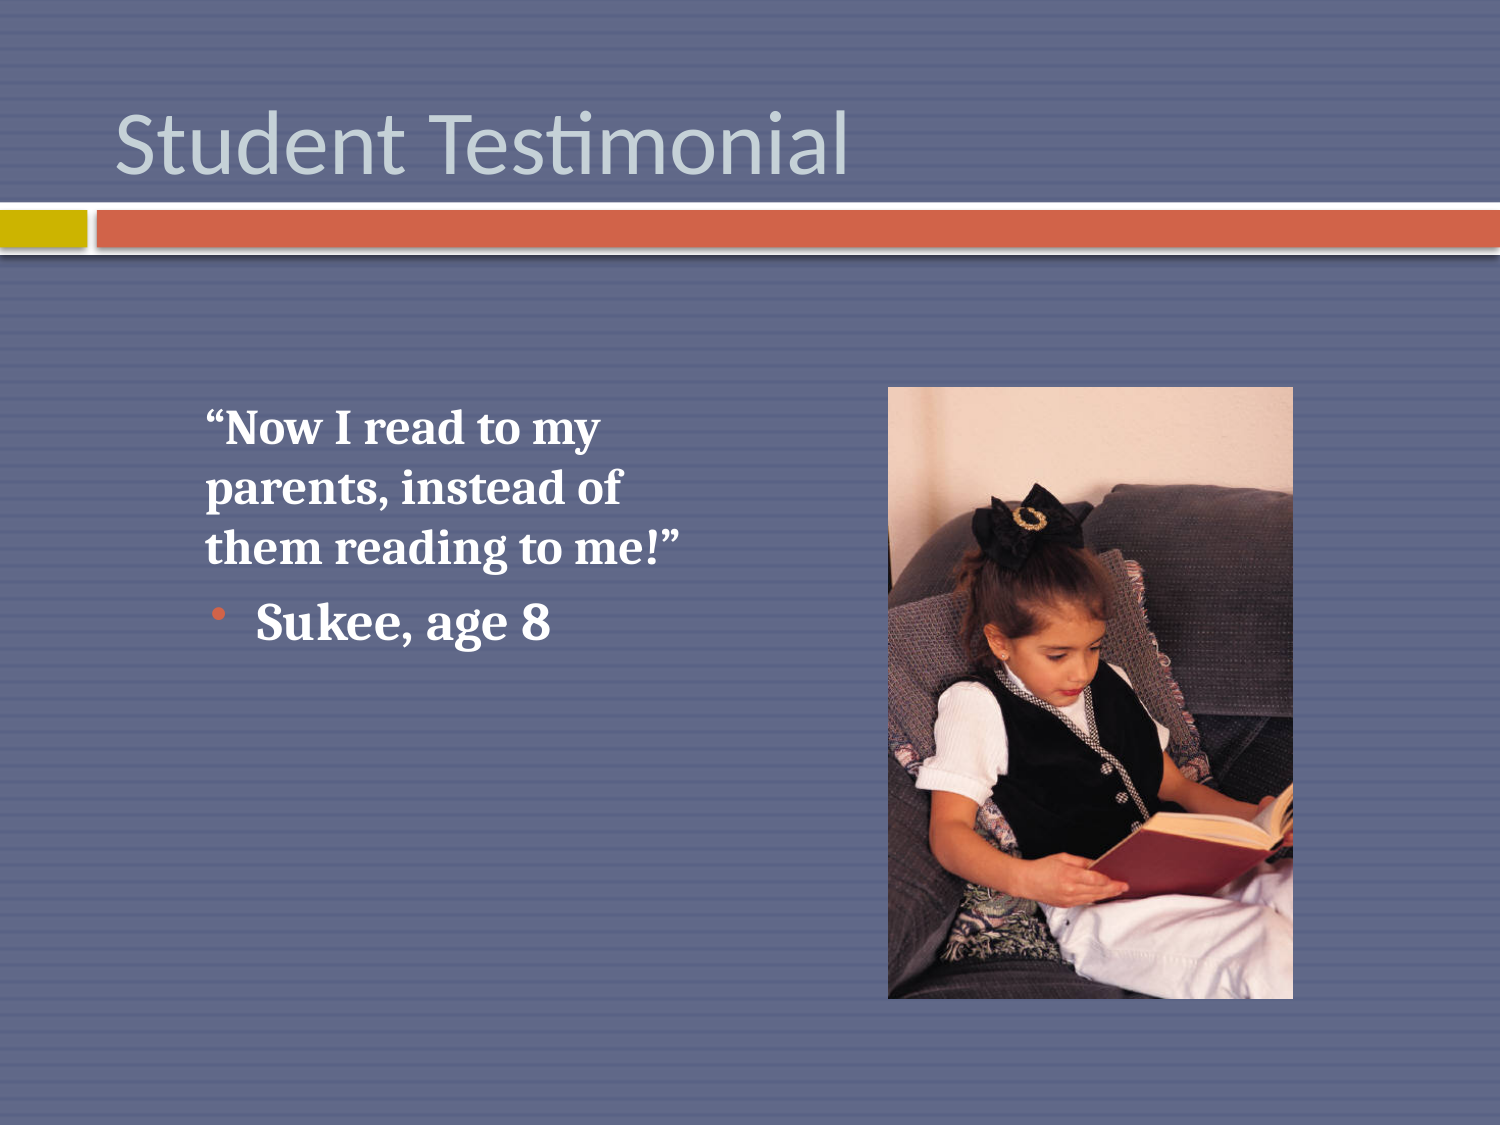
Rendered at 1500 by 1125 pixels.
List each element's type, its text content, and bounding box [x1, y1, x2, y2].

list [887, 387, 1293, 999]
list “Now I read to my parents, instead of them reading to me!” Sukee, age 8 [137, 387, 756, 999]
title Student Testimonial [99, 37, 1438, 200]
